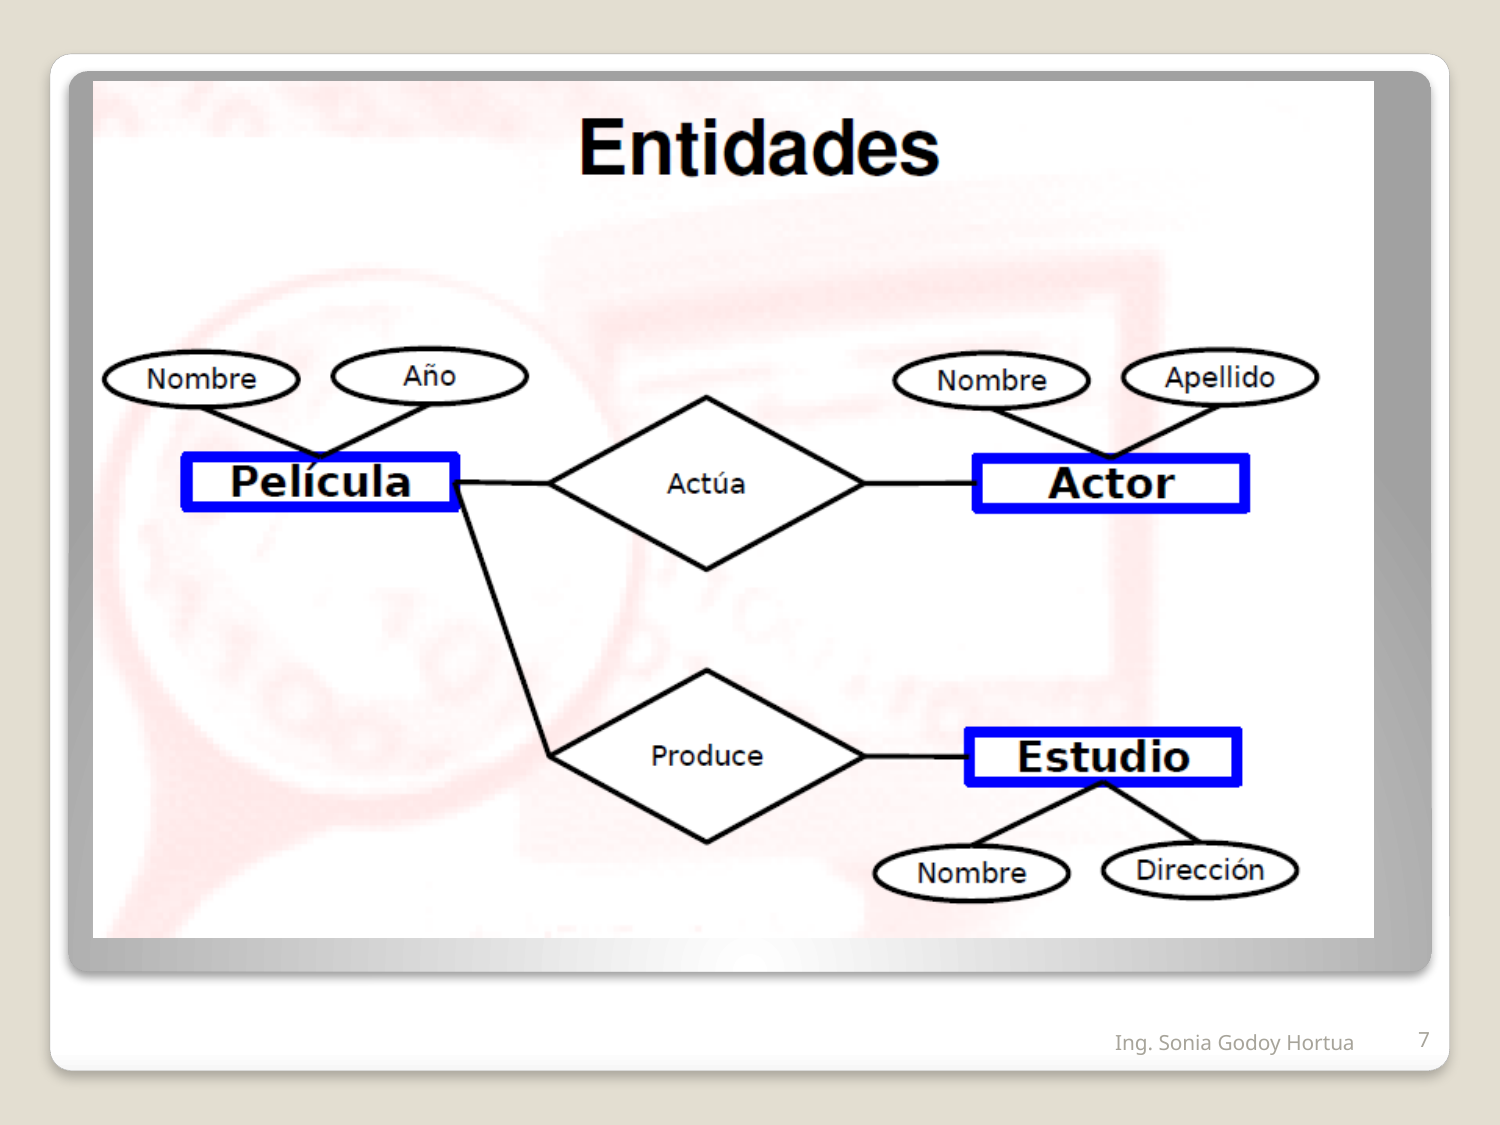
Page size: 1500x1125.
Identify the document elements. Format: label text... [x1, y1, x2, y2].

picture [93, 80, 1374, 938]
slide_number 7 [1369, 1002, 1445, 1063]
footer Ing. Sonia Godoy Hortua [994, 1002, 1369, 1063]
